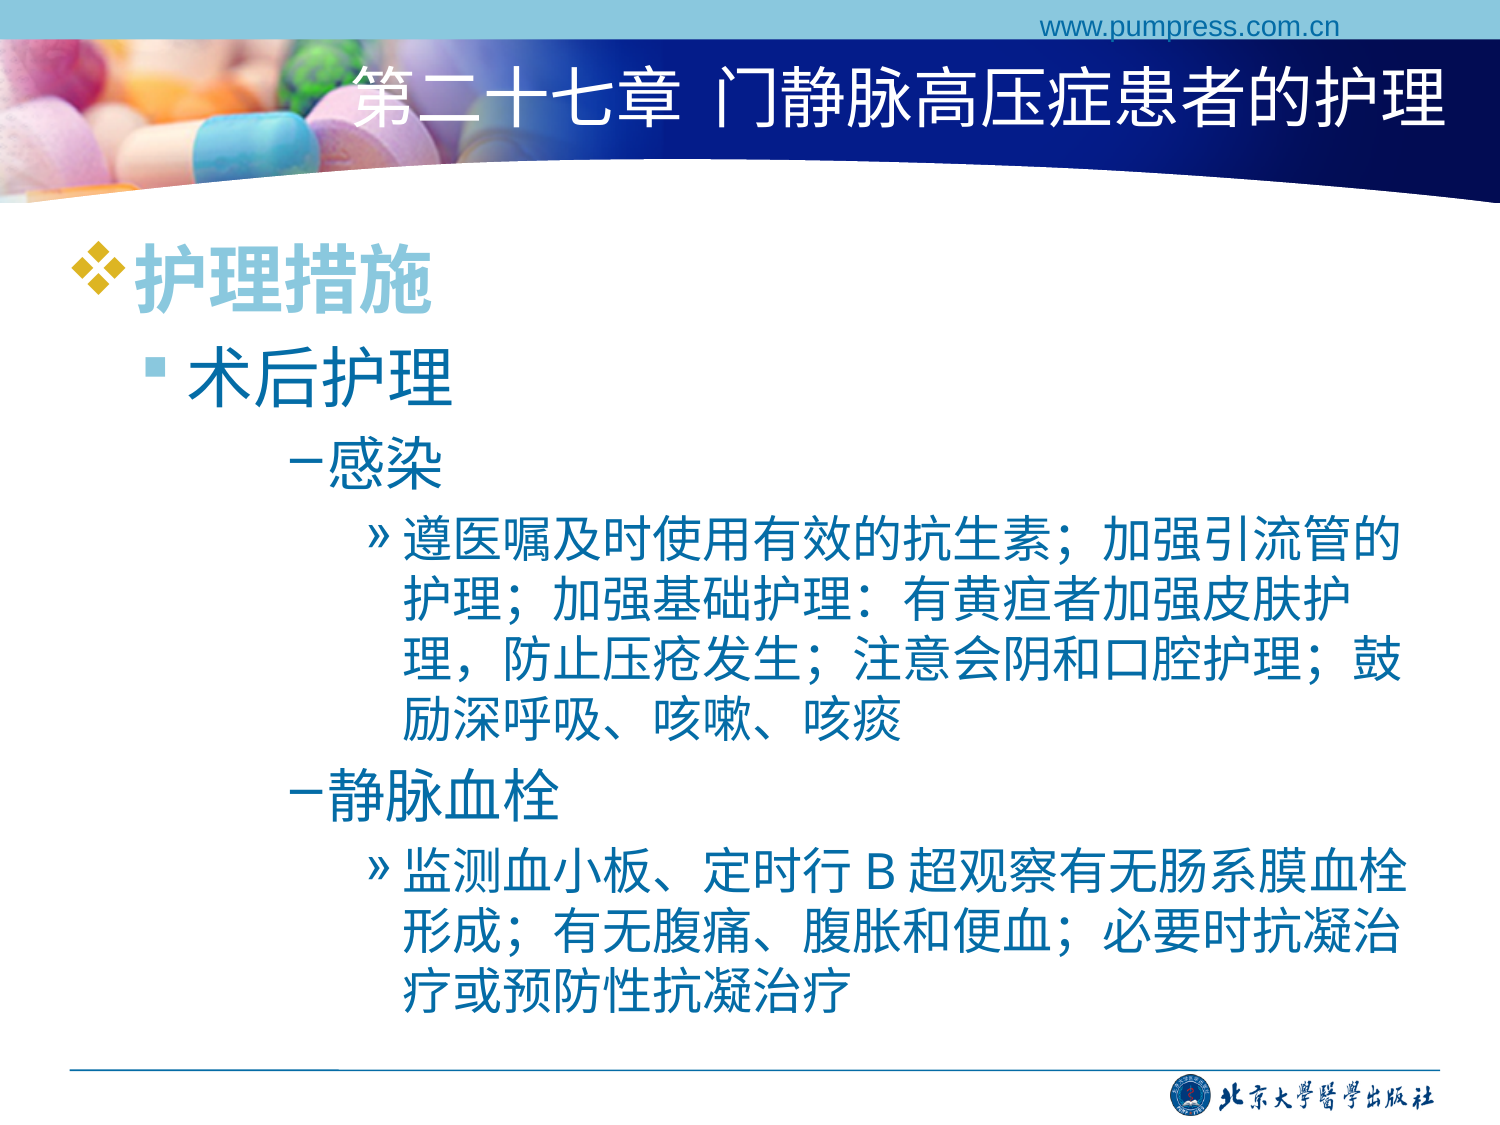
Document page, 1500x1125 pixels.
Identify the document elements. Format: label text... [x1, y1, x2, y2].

title 第二十七章 门静脉高压症患者的护理 [137, 49, 1463, 143]
list 护理措施 术后护理 感染 遵医嘱及时使用有效的抗生素；加强引流管的护理；加强基础护理：有黄疸者加强皮肤护理，防止压疮发生；注意会阴和口腔护理；鼓励深呼吸、咳嗽、咳痰 静脉血栓 监测血小板、定时行B超观察有无肠系膜血栓形成；有无腹痛、腹胀和便血；必要时抗凝治疗或预防性抗凝治疗 [49, 224, 1463, 1026]
picture [1170, 1074, 1436, 1118]
slide_number www.pumpress.com.cn [1025, 0, 1463, 38]
picture [0, 40, 1500, 203]
